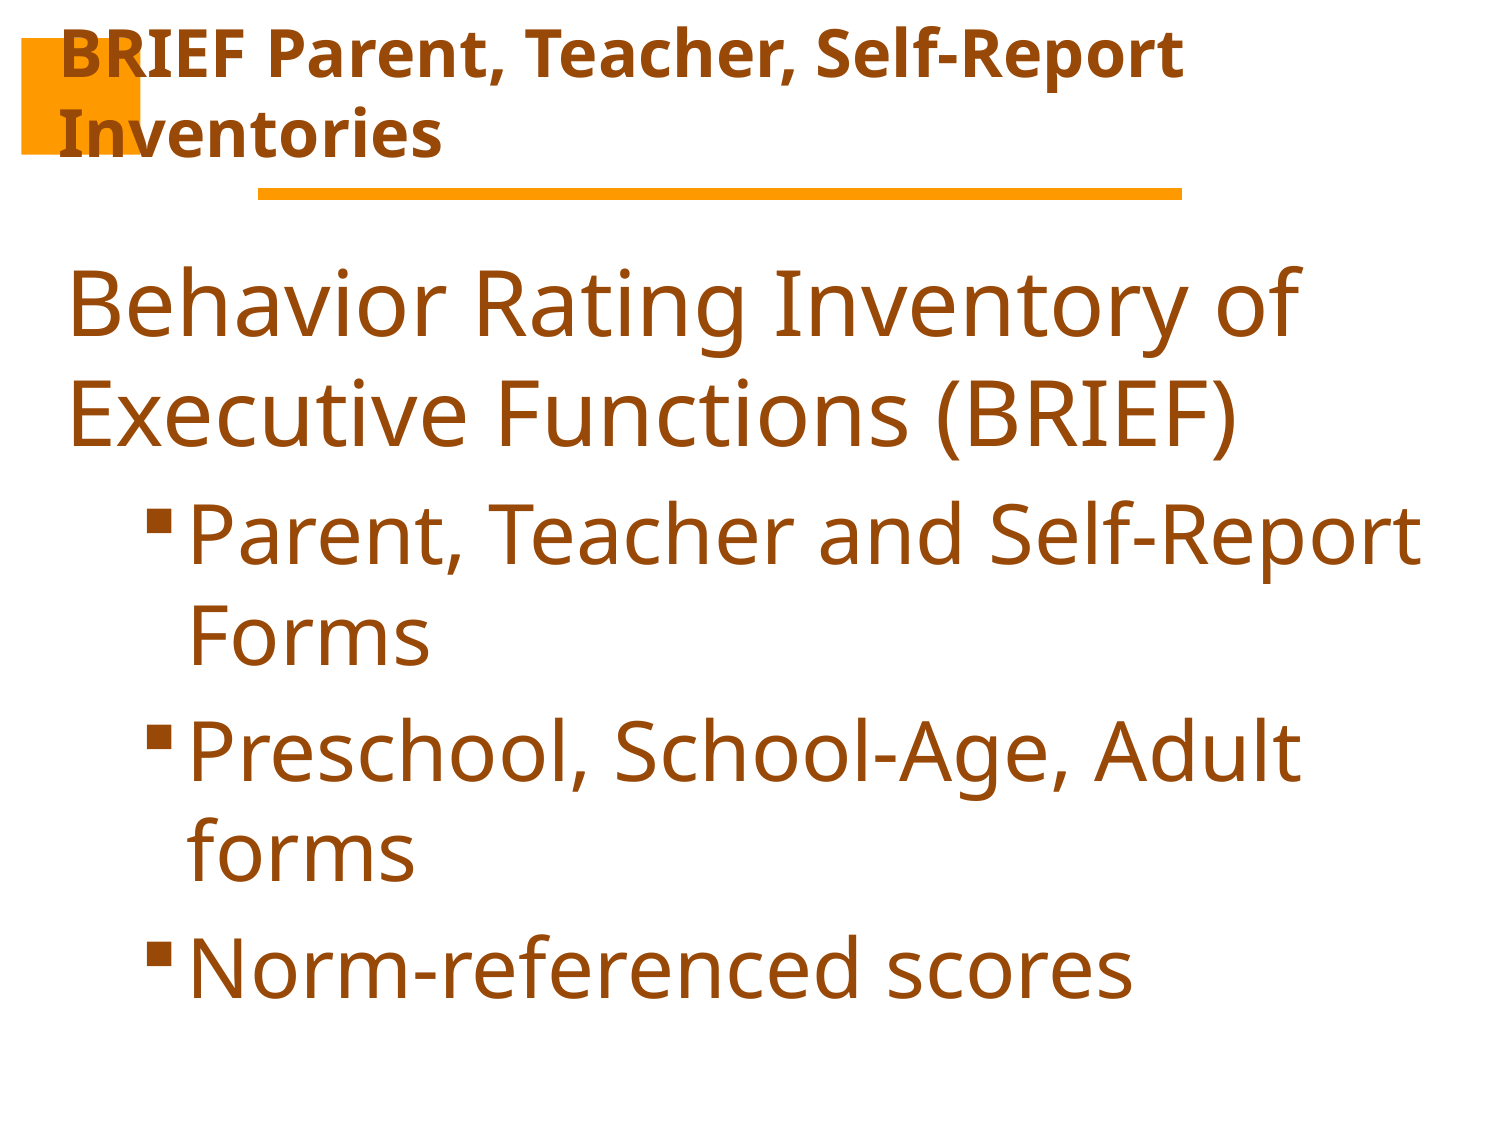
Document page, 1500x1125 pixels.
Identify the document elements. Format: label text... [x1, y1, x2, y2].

title BRIEF Parent, Teacher, Self-Report Inventories [43, 17, 1457, 164]
list Behavior Rating Inventory of Executive Functions (BRIEF) Parent, Teacher and Self-Report Forms Preschool, School-Age, Adult forms Norm-referenced scores [49, 237, 1451, 1038]
text_box [19, 36, 43, 157]
